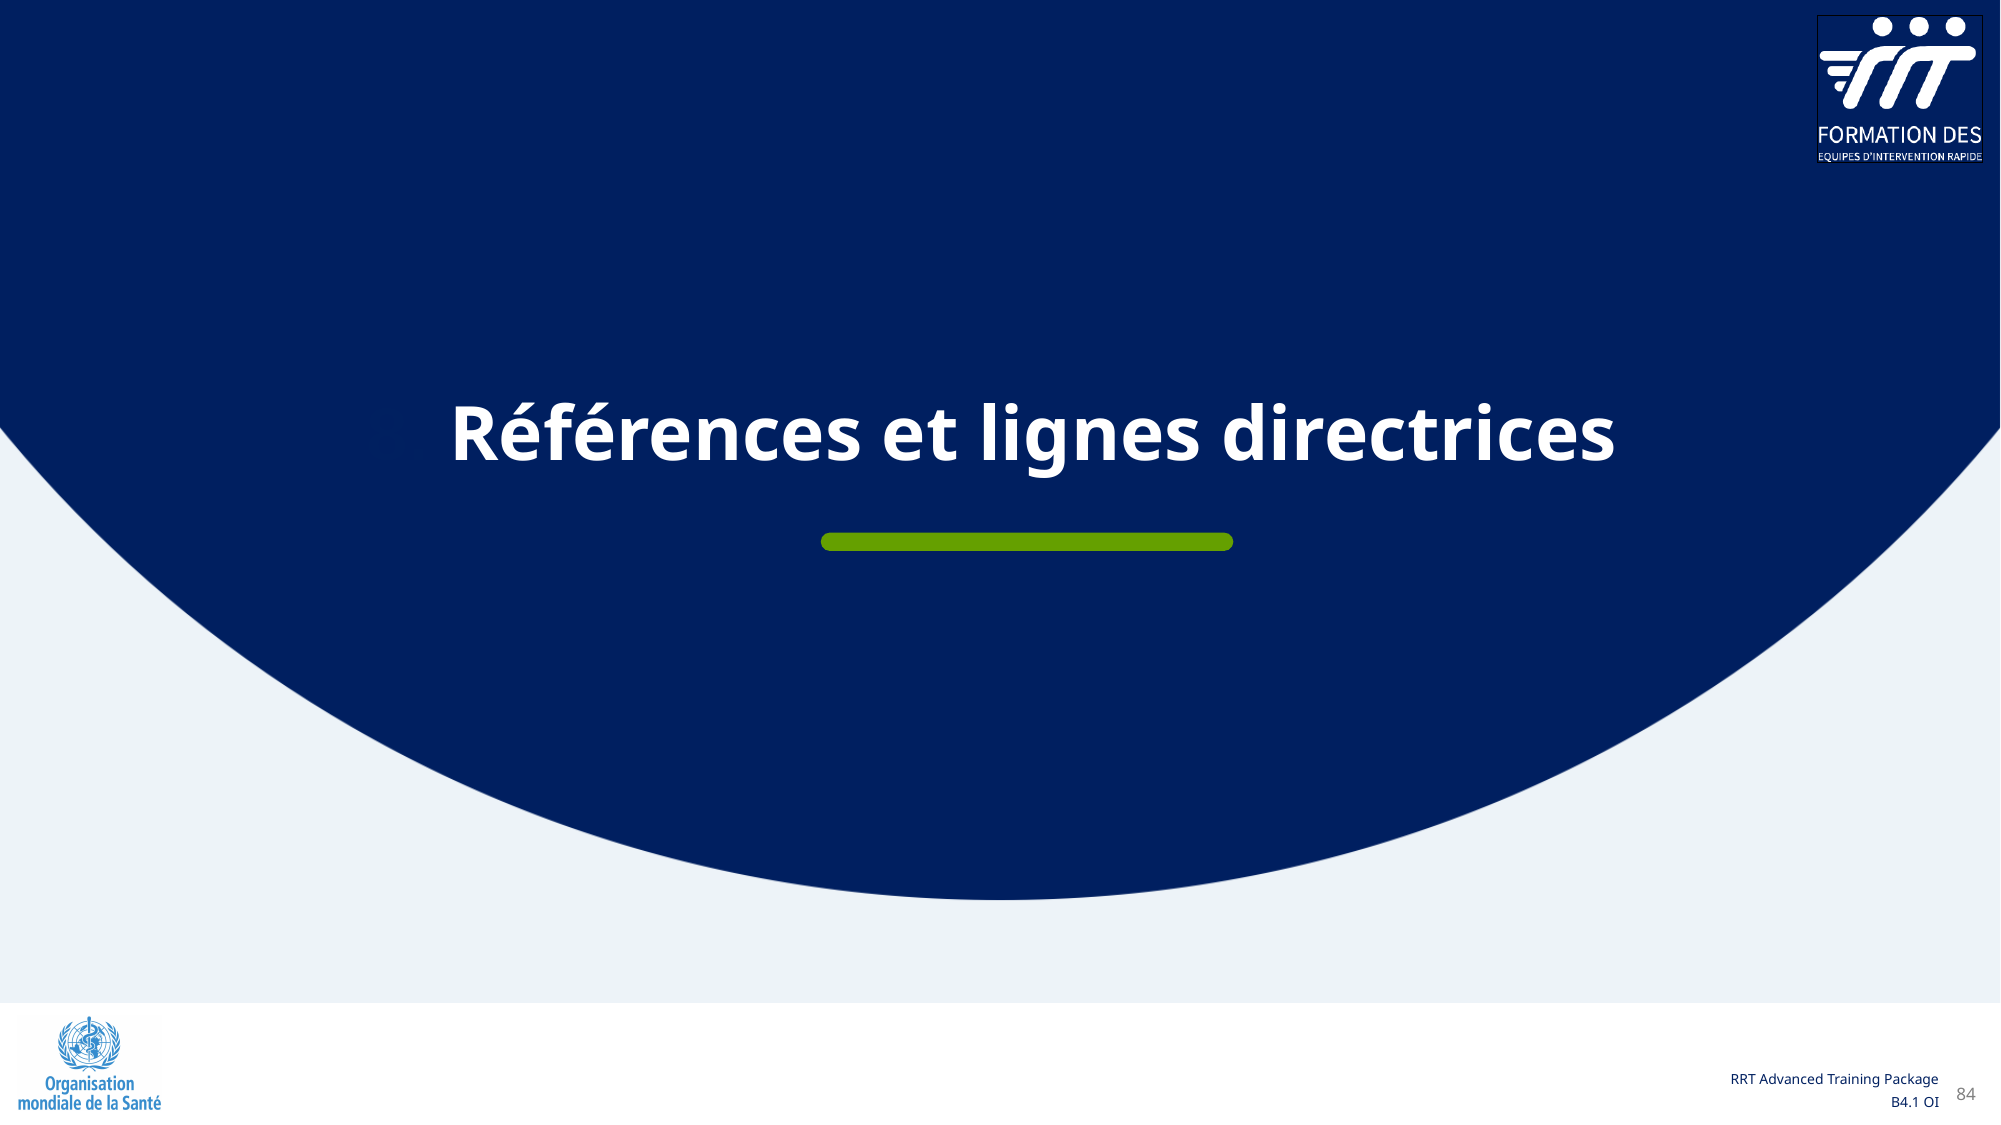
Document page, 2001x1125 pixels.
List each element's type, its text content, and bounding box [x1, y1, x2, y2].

text_box 8. Références et lignes directrices [249, 378, 1734, 541]
picture [17, 1015, 162, 1111]
picture [0, 0, 2001, 1003]
